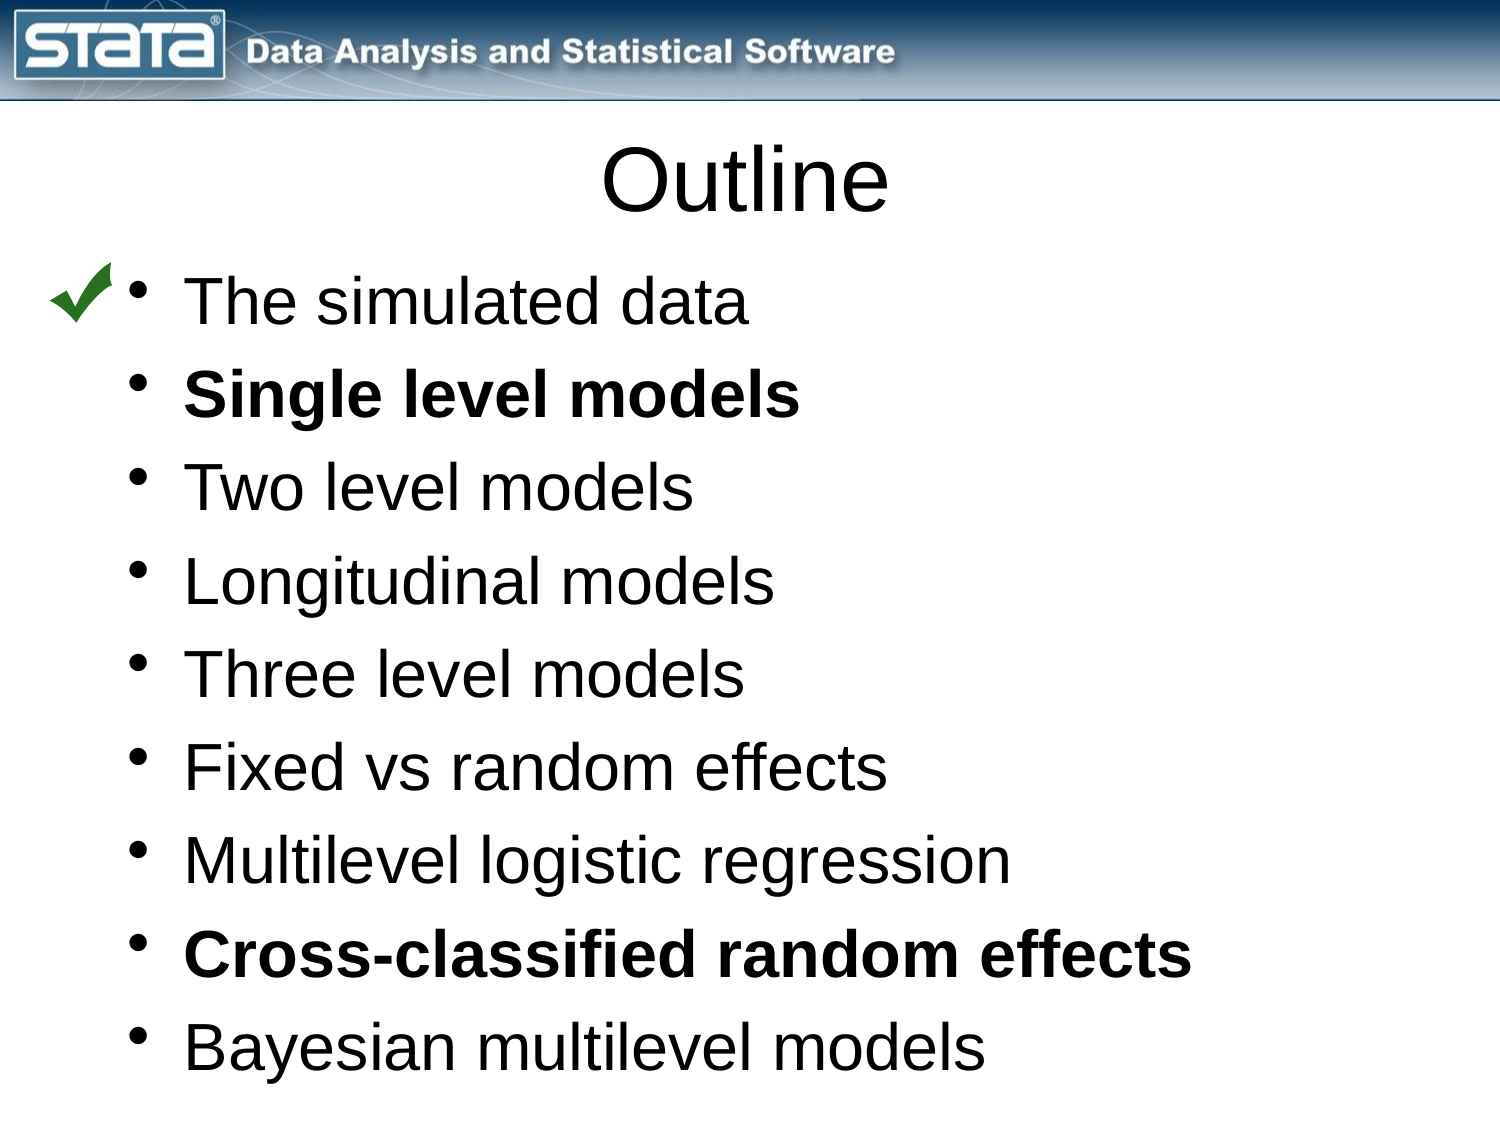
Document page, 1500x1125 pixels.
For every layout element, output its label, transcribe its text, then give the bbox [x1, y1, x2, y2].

picture [49, 262, 114, 323]
list The simulated data Single level models Two level models Longitudinal models Three level models Fixed vs random effects Multilevel logistic regression Cross-classified random effects Bayesian multilevel models [112, 249, 1456, 1008]
title Outline [70, 109, 1421, 250]
picture [0, 0, 1500, 102]
